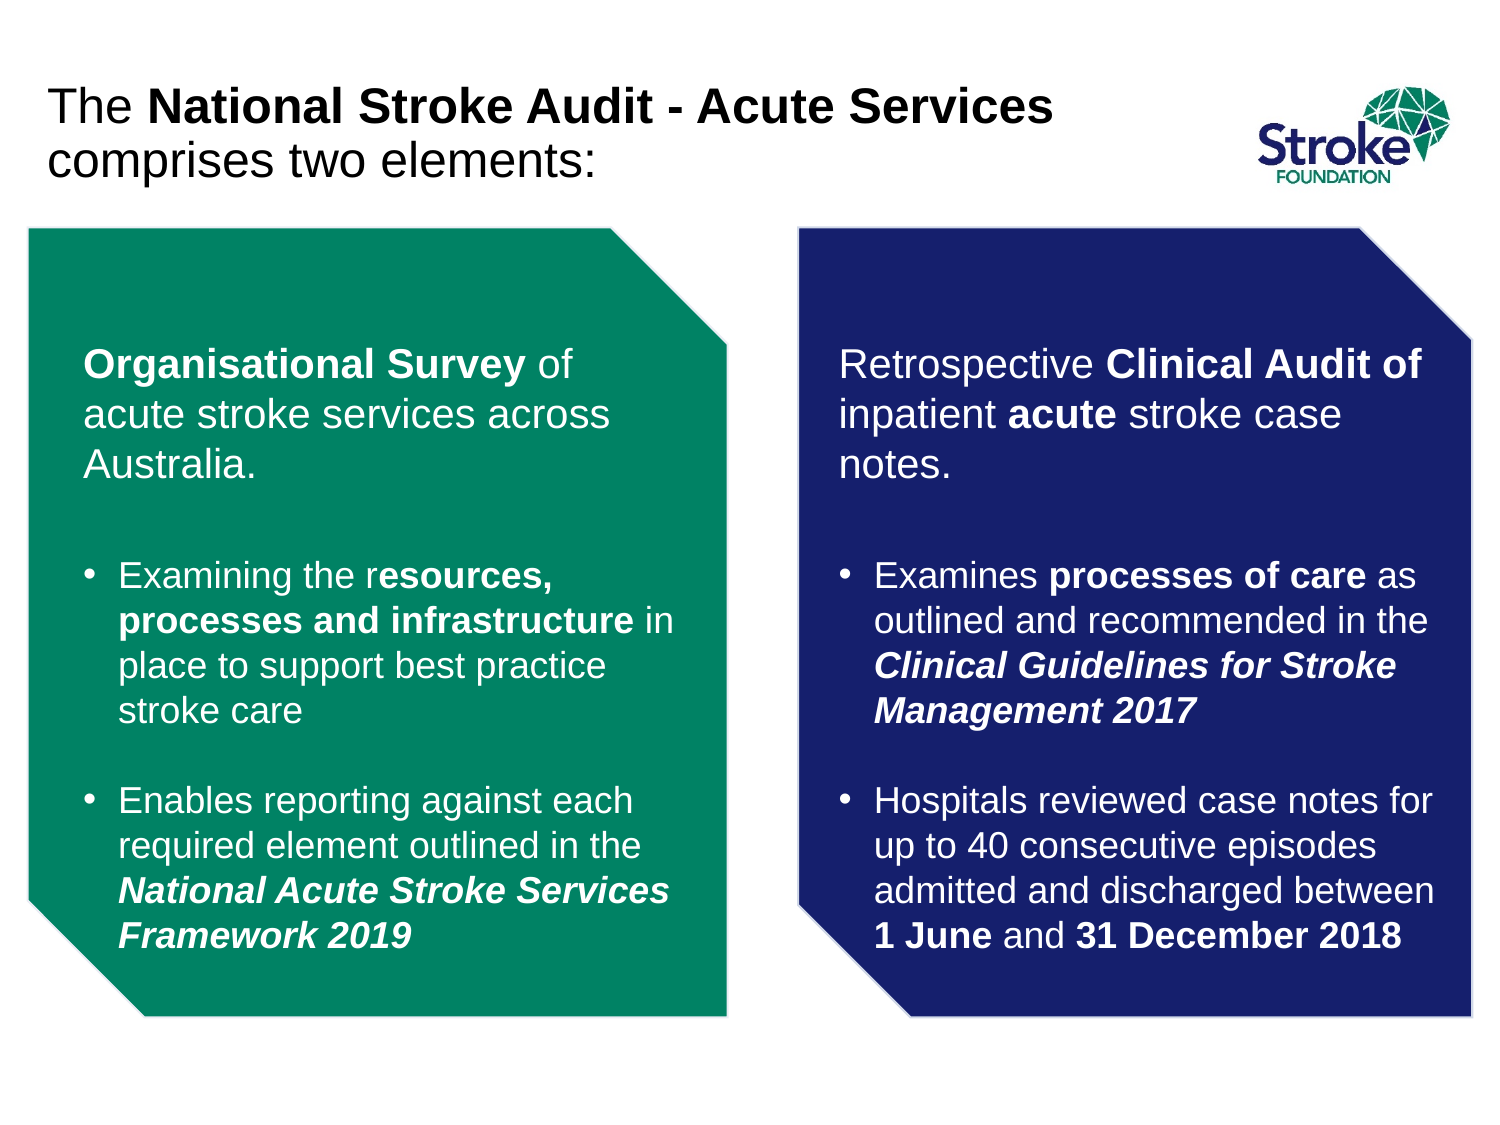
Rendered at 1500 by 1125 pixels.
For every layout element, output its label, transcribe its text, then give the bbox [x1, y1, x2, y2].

text_box [797, 226, 1474, 1019]
text_box Organisational Survey of acute stroke services across Australia. [68, 329, 634, 495]
text_box [26, 226, 729, 1019]
title The National Stroke Audit - Acute Services comprises two elements: [32, 55, 1118, 214]
text_box Examining the resources, processes and infrastructure in place to support best practice stroke care Enables reporting against each required element outlined in the National Acute Stroke Services Framework 2019 [68, 543, 696, 1009]
picture [1233, 50, 1473, 220]
text_box Examines processes of care as outlined and recommended in the Clinical Guidelines for Stroke Management 2017 Hospitals reviewed case notes for up to 40 consecutive episodes admitted and discharged between 1 June and 31 December 2018 [823, 543, 1458, 964]
text_box Retrospective Clinical Audit of inpatient acute stroke case notes. [823, 329, 1447, 543]
